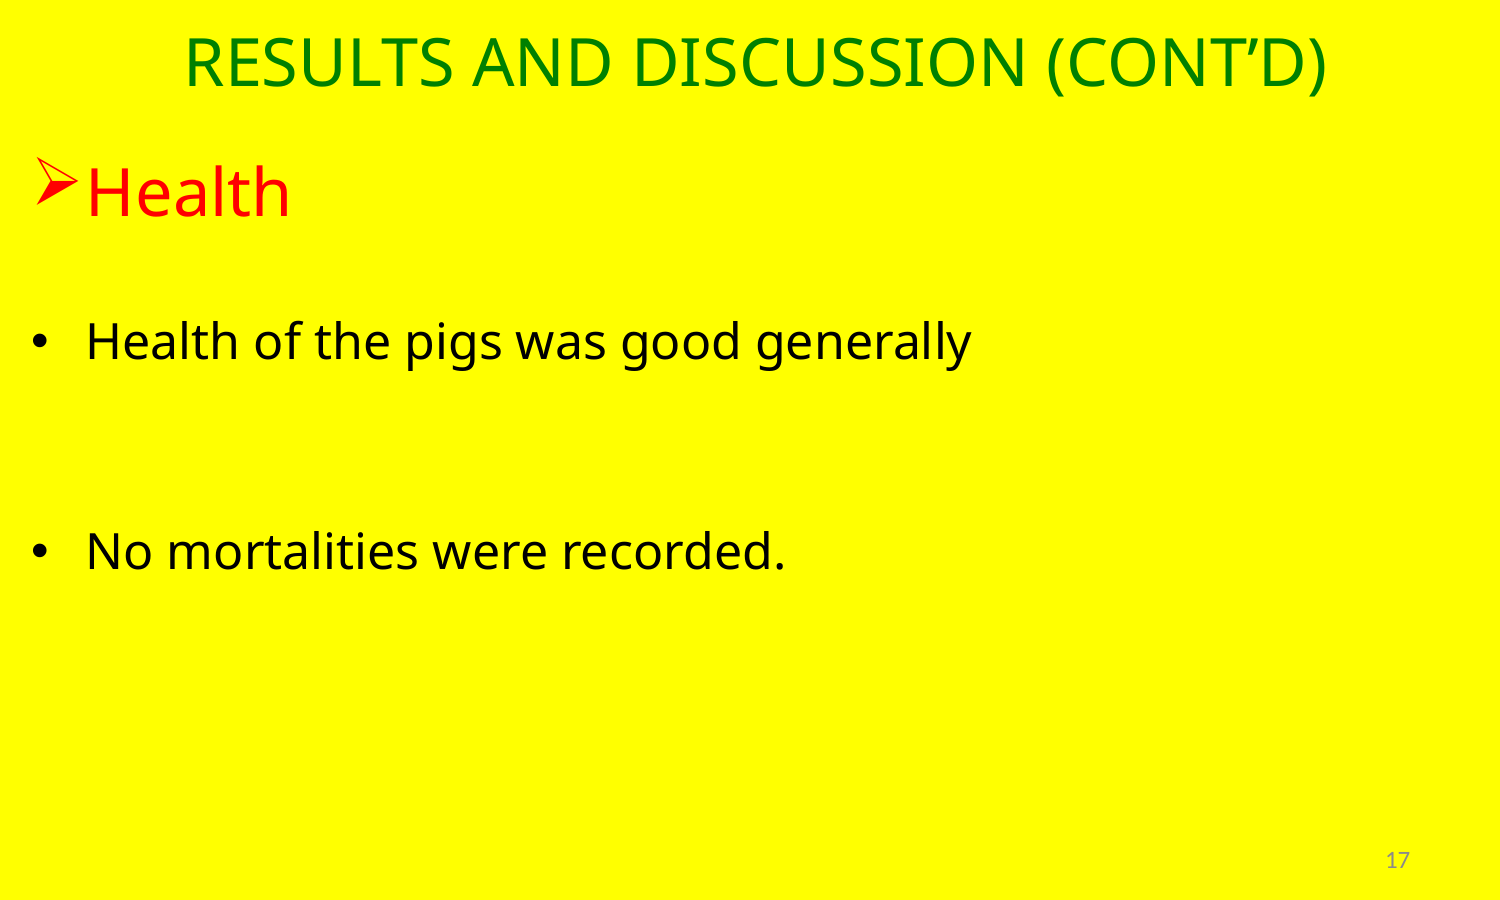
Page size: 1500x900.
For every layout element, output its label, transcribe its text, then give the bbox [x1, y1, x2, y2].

title RESULTS AND DISCUSSION (CONT’D) [37, 0, 1475, 120]
slide_number 17 [1074, 834, 1425, 882]
list Health Health of the pigs was good generally No mortalities were recorded. [16, 142, 1484, 885]
